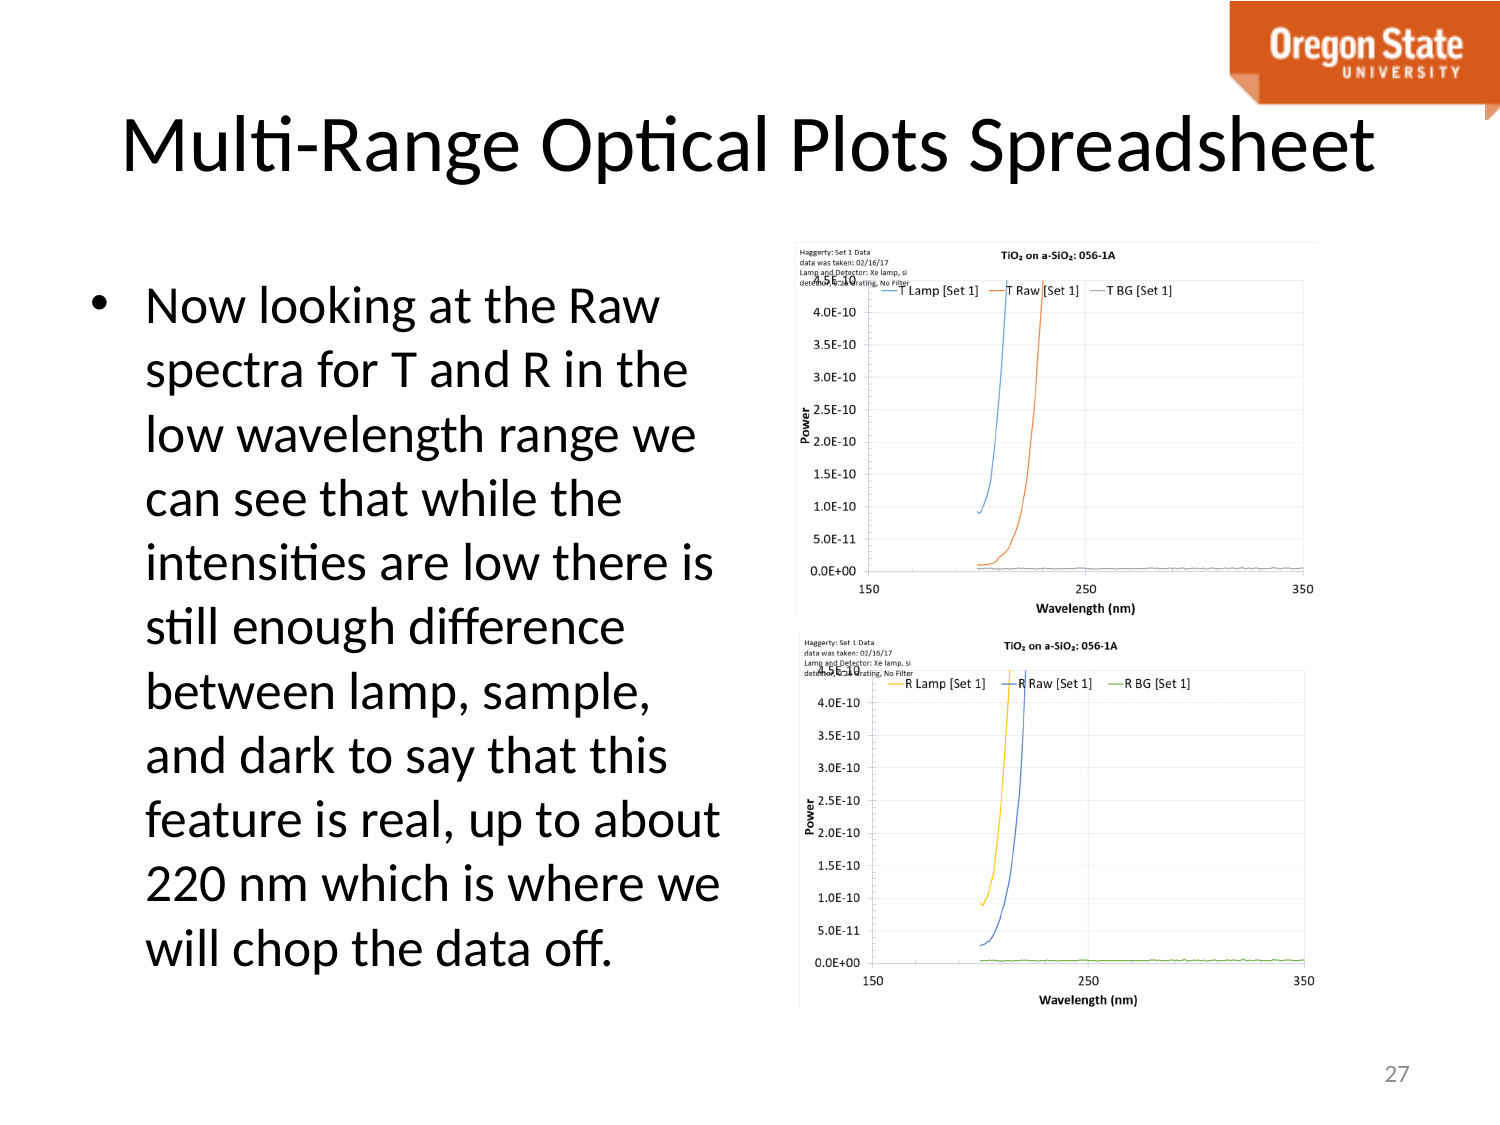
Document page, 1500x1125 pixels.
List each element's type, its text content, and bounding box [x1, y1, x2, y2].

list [798, 633, 1317, 1009]
picture [795, 241, 1317, 617]
title Multi-Range Optical Plots Spreadsheet [75, 45, 1425, 233]
list Now looking at the Raw spectra for T and R in the low wavelength range we can see that while the intensities are low there is still enough difference between lamp, sample, and dark to say that this feature is real, up to about 220 nm which is where we will chop the data off. [75, 262, 738, 1005]
slide_number 27 [1074, 1042, 1425, 1103]
